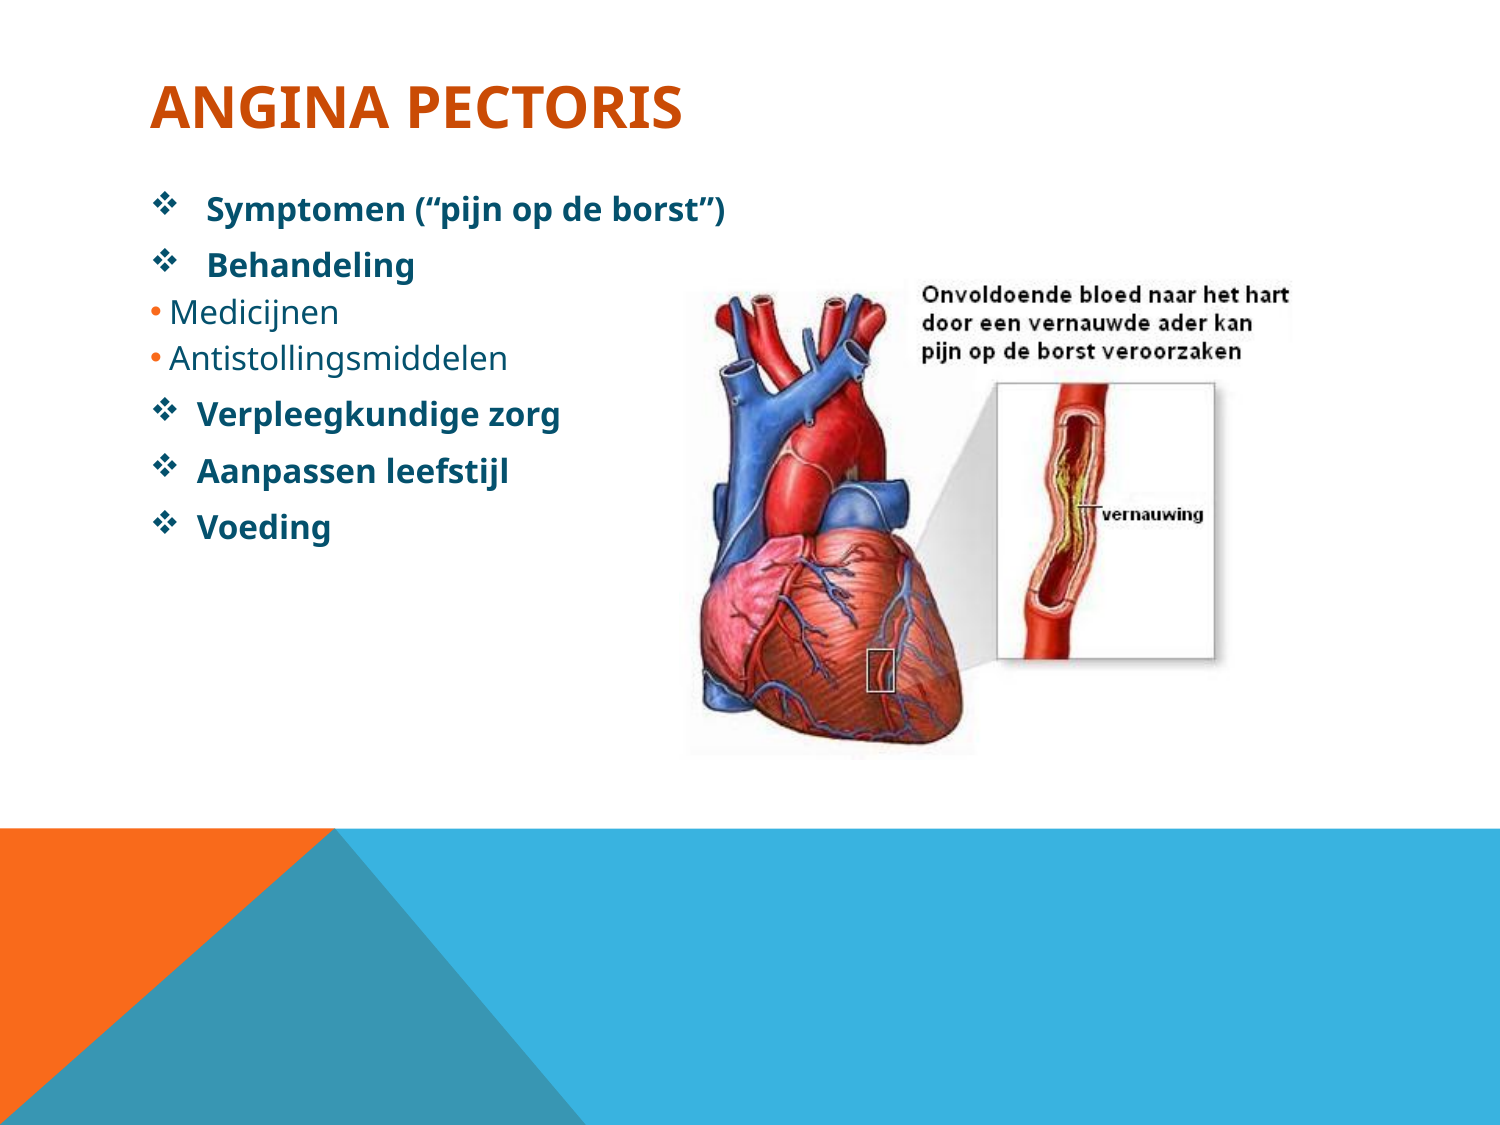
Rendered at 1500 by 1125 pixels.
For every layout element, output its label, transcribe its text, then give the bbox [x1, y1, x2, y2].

picture [678, 266, 1297, 760]
title Angina pectoris [135, 60, 1369, 150]
list Symptomen (“pijn op de borst”) Behandeling Medicijnen Antistollingsmiddelen Verpleegkundige zorg Aanpassen leefstijl Voeding [135, 180, 1369, 768]
